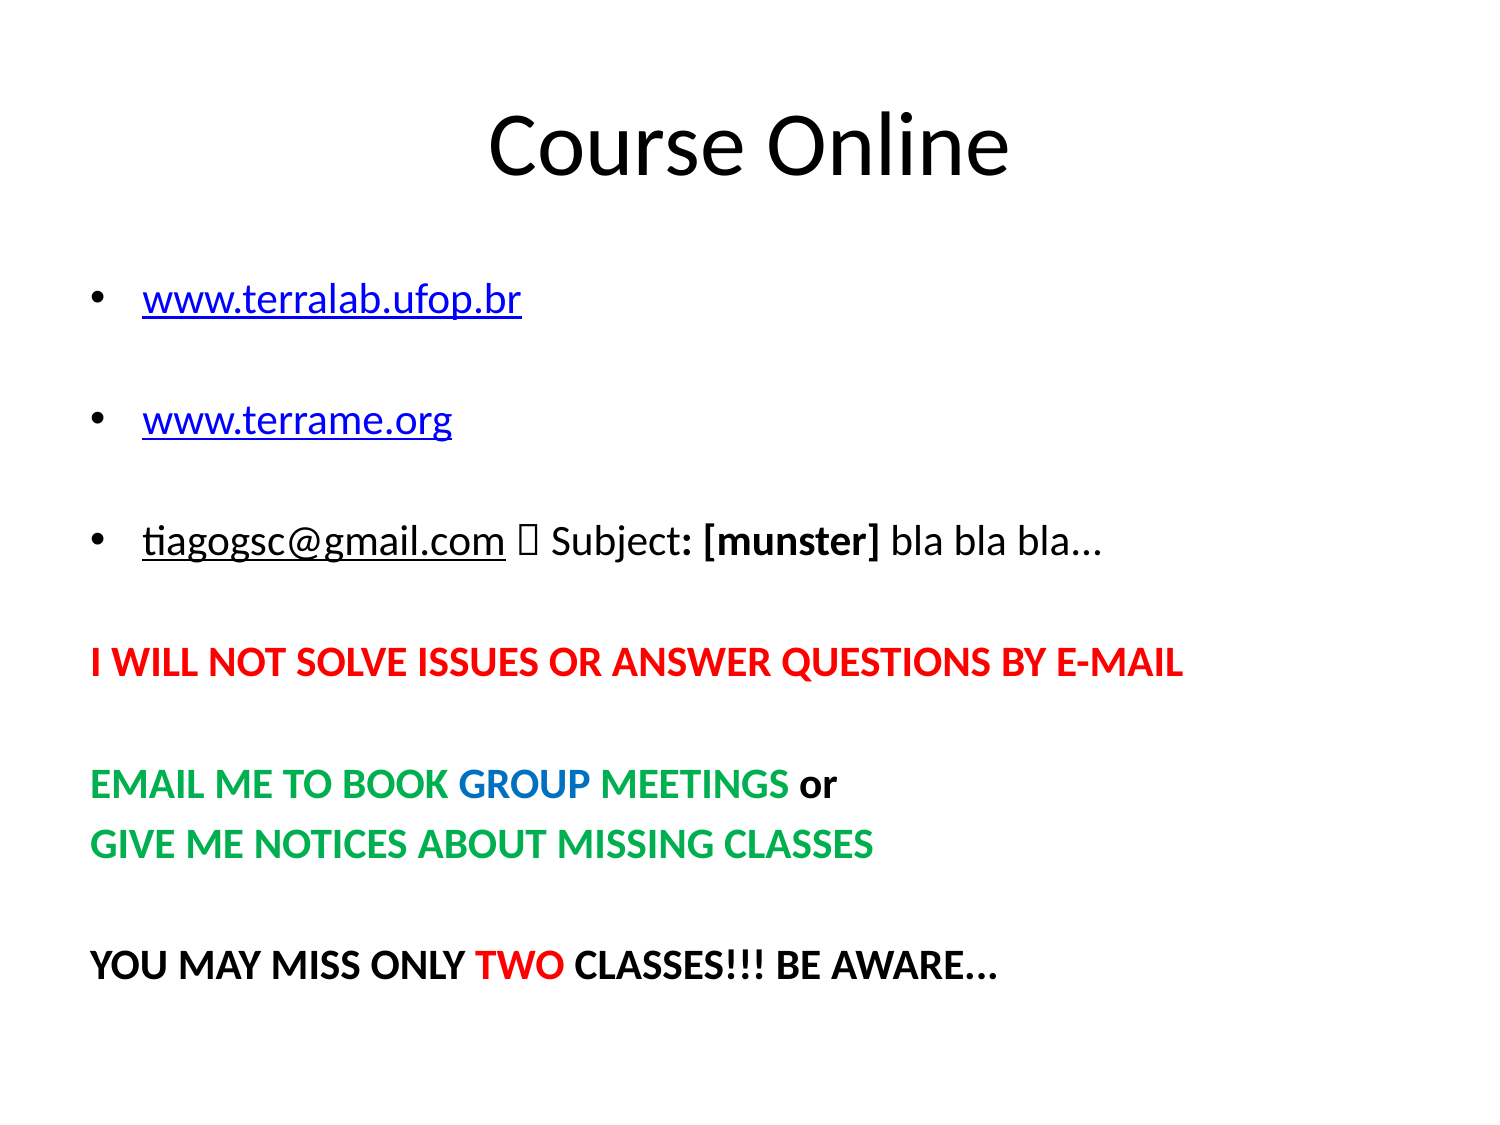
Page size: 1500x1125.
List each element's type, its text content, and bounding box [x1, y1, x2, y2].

title Course Online [75, 45, 1425, 233]
list www.terralab.ufop.br www.terrame.org tiagogsc@gmail.com  Subject: [munster] bla bla bla... I WILL NOT SOLVE ISSUES OR ANSWER QUESTIONS BY E-MAIL EMAIL ME TO BOOK GROUP MEETINGS or GIVE ME NOTICES ABOUT MISSING CLASSES YOU MAY MISS ONLY TWO CLASSES!!! BE AWARE... [75, 262, 1425, 1005]
